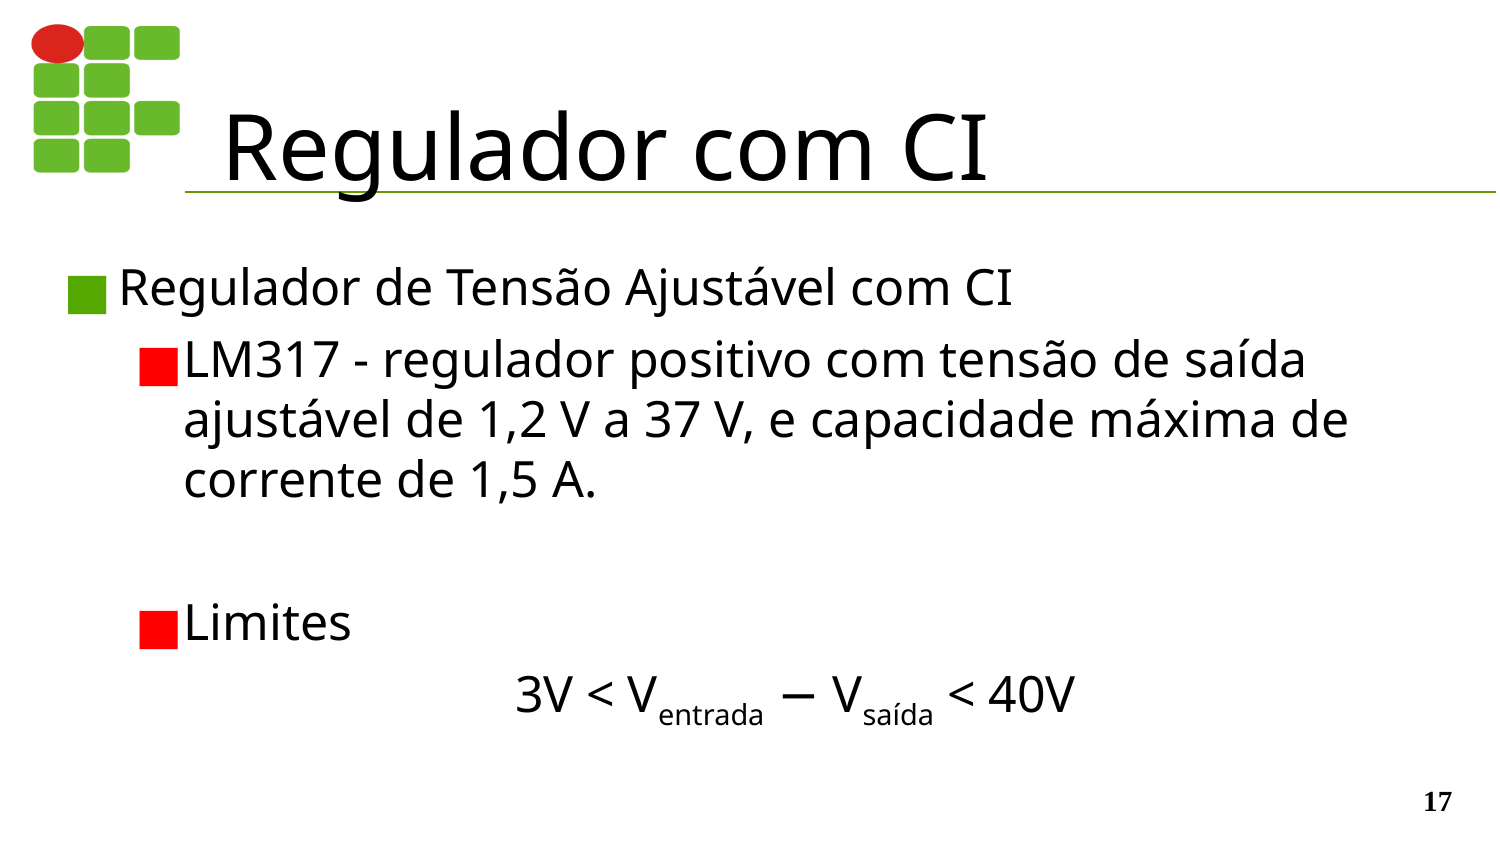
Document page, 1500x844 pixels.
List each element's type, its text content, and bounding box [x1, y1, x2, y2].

picture [29, 23, 182, 174]
title Regulador com CI [206, 26, 1468, 207]
list Regulador de Tensão Ajustável com CI LM317 - regulador positivo com tensão de saída ajustável de 1,2 V a 37 V, e capacidade máxima de corrente de 1,5 A. Limites 3V < Ventrada − Vsaída < 40V [46, 248, 1469, 774]
text_box ‹#› [1155, 774, 1468, 825]
